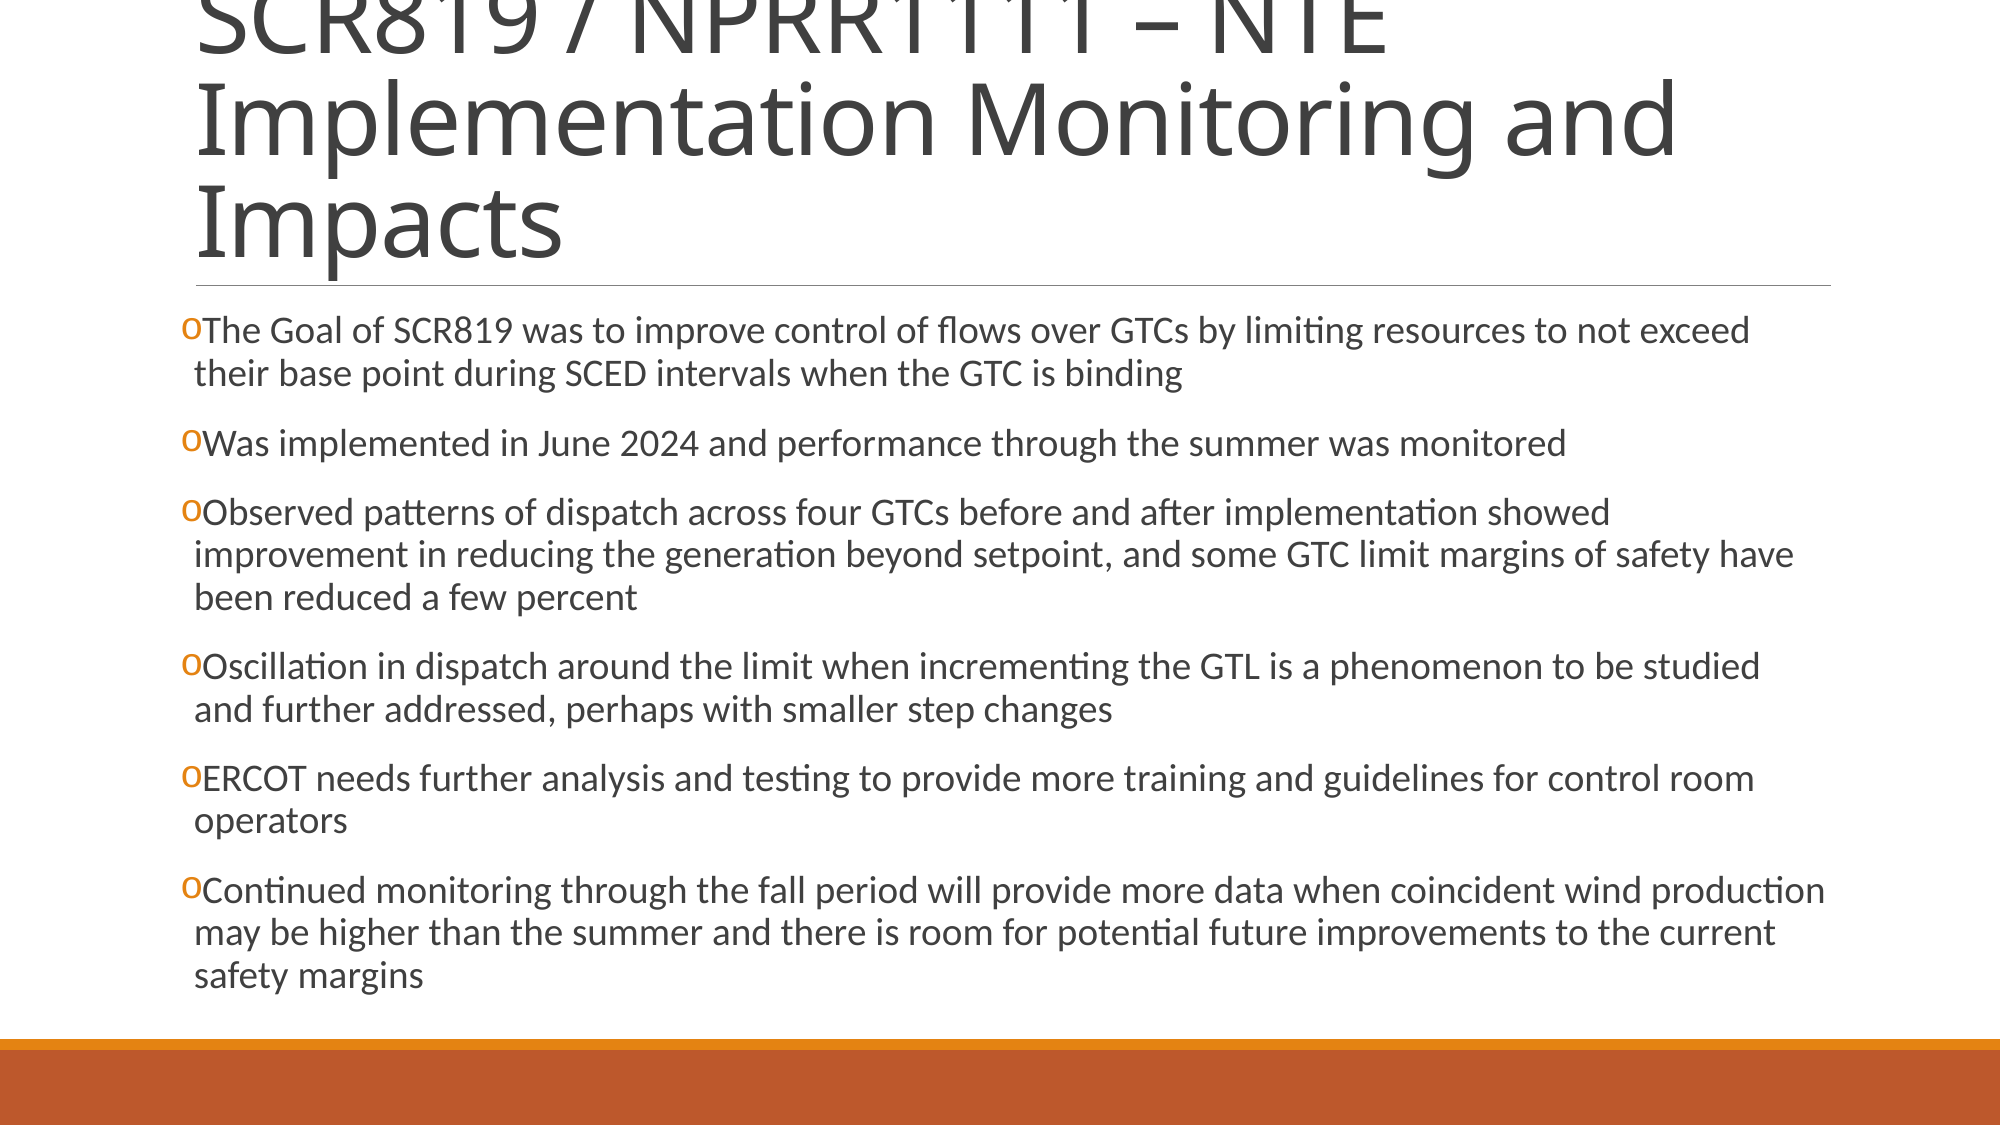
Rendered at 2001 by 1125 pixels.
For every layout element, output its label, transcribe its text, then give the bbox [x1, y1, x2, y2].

list The Goal of SCR819 was to improve control of flows over GTCs by limiting resources to not exceed their base point during SCED intervals when the GTC is binding Was implemented in June 2024 and performance through the summer was monitored Observed patterns of dispatch across four GTCs before and after implementation showed improvement in reducing the generation beyond setpoint, and some GTC limit margins of safety have been reduced a few percent Oscillation in dispatch around the limit when incrementing the GTL is a phenomenon to be studied and further addressed, perhaps with smaller step changes ERCOT needs further analysis and testing to provide more training and guidelines for control room operators Continued monitoring through the fall period will provide more data when coincident wind production may be higher than the summer and there is room for potential future improvements to the current safety margins [180, 302, 1830, 1008]
title SCR819 / NPRR1111 – NTE Implementation Monitoring and Impacts [180, 47, 1830, 285]
